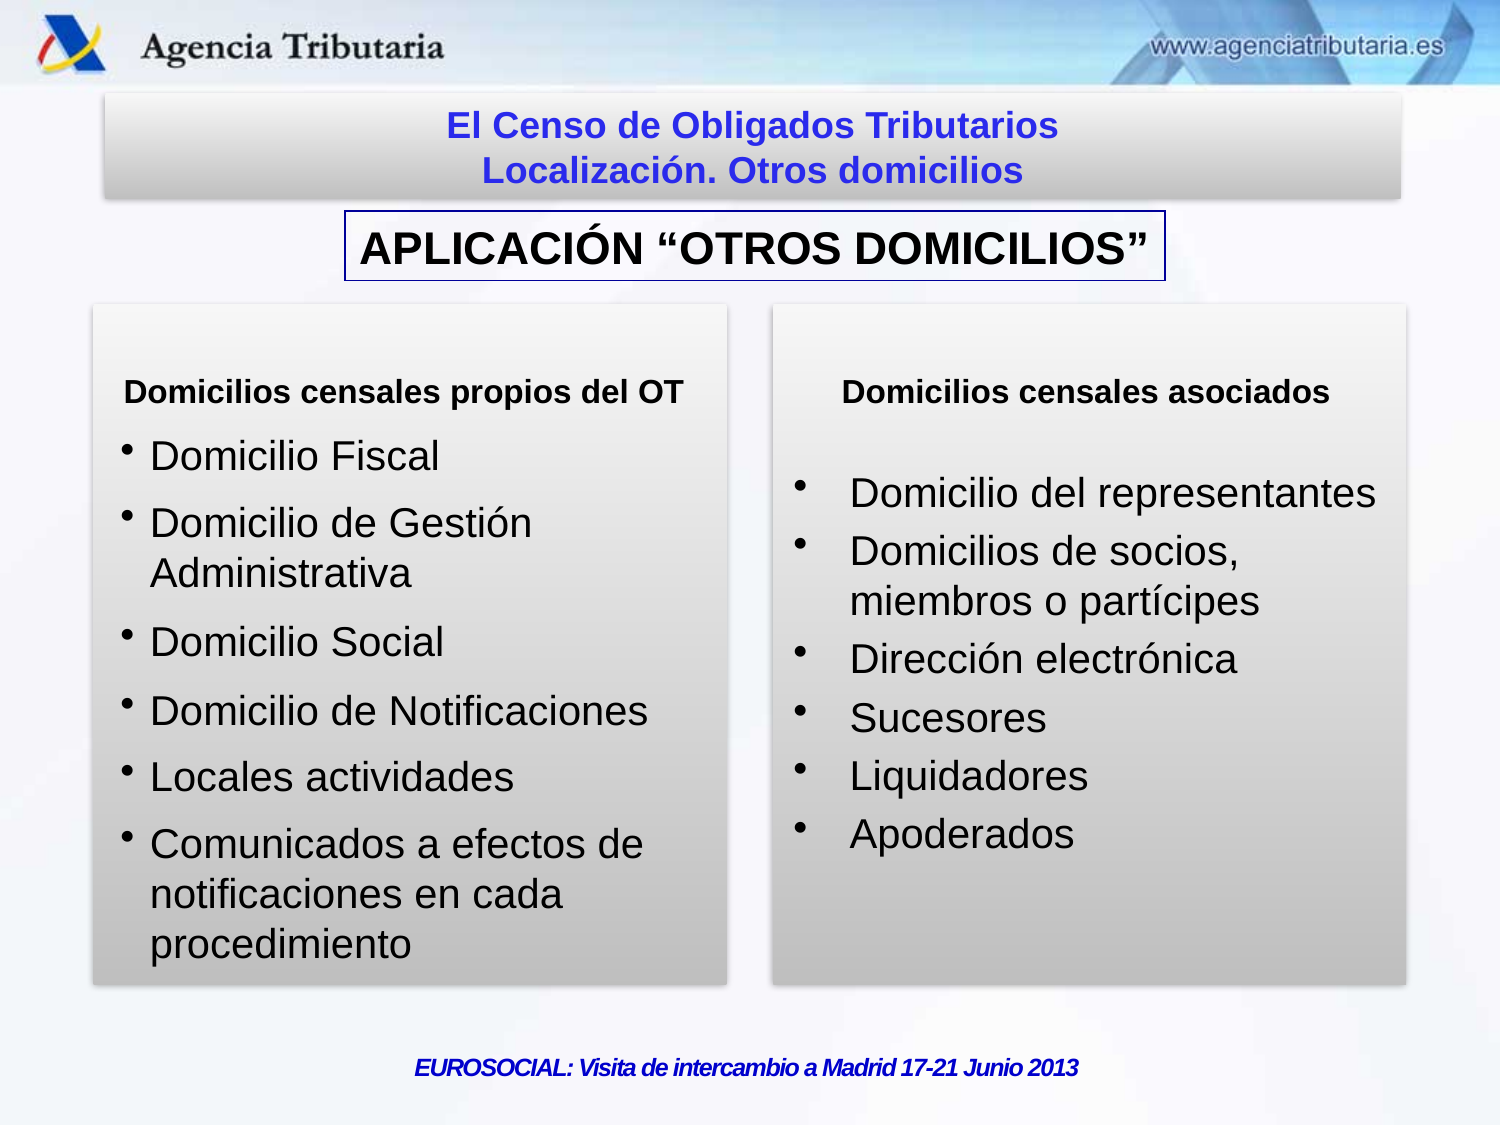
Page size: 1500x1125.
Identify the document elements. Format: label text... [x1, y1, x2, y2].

text_box [773, 304, 1407, 985]
text_box Domicilios censales asociados Domicilio del representantes Domicilios de socios, miembros o partícipes Dirección electrónica Sucesores Liquidadores Apoderados [778, 316, 1395, 965]
text_box APLICACIÓN “OTROS DOMICILIOS” [345, 210, 1165, 281]
picture [0, 0, 1500, 1125]
text_box Domicilios censales propios del OT Domicilio Fiscal Domicilio de Gestión Administrativa Domicilio Social Domicilio de Notificaciones Locales actividades Comunicados a efectos de notificaciones en cada procedimiento [105, 316, 703, 985]
text_box [93, 304, 727, 985]
text_box El Censo de Obligados Tributarios Localización. Otros domicilios [105, 93, 1401, 199]
text_box EUROSOCIAL: Visita de intercambio a Madrid 17-21 Junio 2013 [46, 1044, 1454, 1090]
